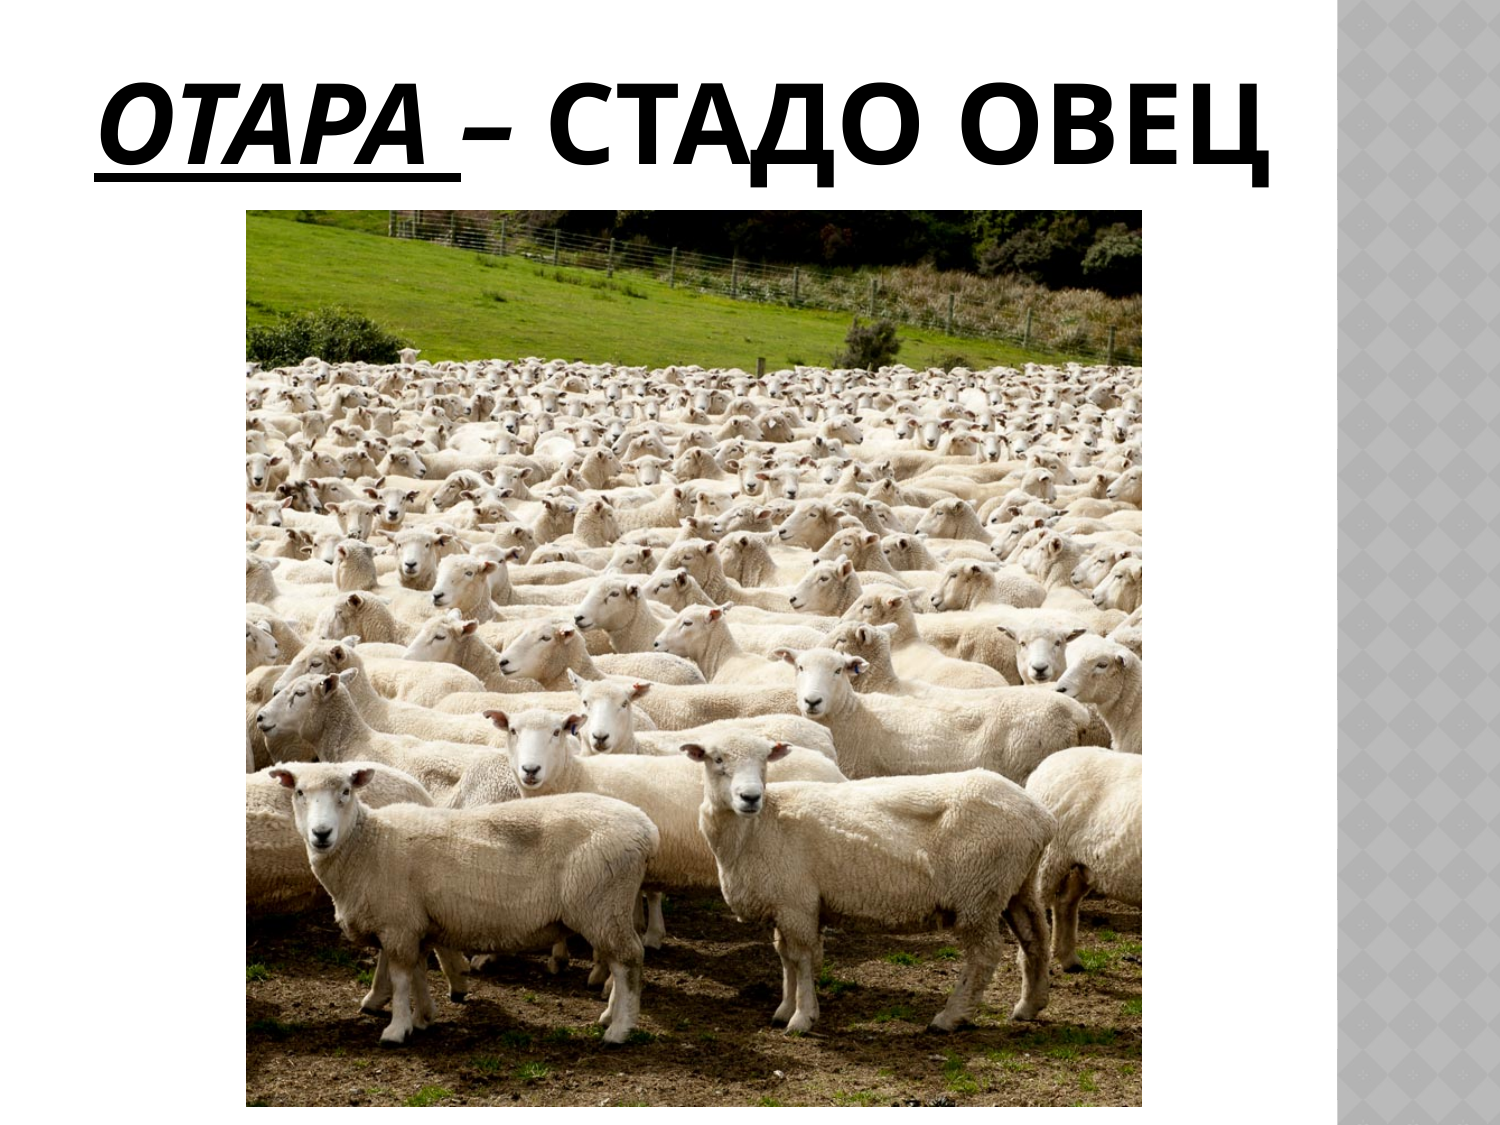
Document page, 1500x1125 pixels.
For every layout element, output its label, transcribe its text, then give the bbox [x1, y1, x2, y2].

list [245, 210, 1143, 1108]
title Отара – стадо овец [70, 0, 1296, 188]
